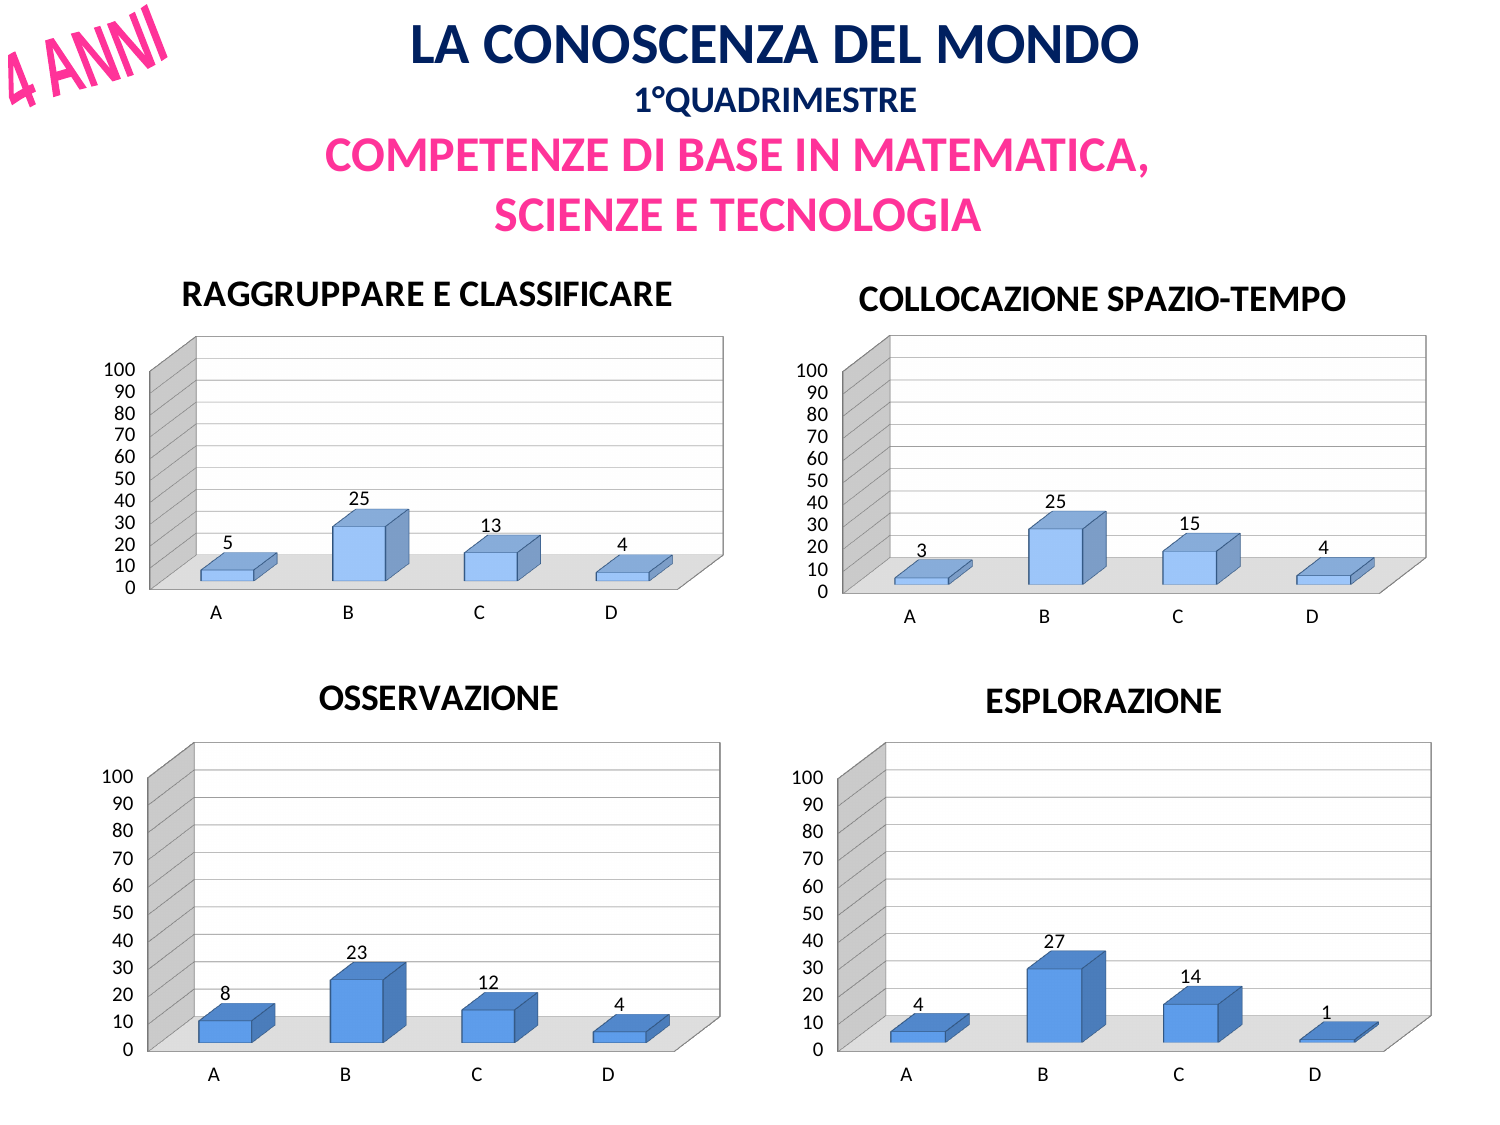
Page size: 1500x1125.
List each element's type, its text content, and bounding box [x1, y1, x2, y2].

text_box Competenze di base in matematica, scienze e tecnologia [277, 113, 1199, 249]
text_box LA CONOSCENZA DEL MONDO 1°QUADRIMESTRE [395, 0, 1156, 113]
chart [88, 252, 739, 632]
chart [775, 251, 1448, 636]
chart [775, 656, 1448, 1095]
chart [82, 656, 739, 1095]
